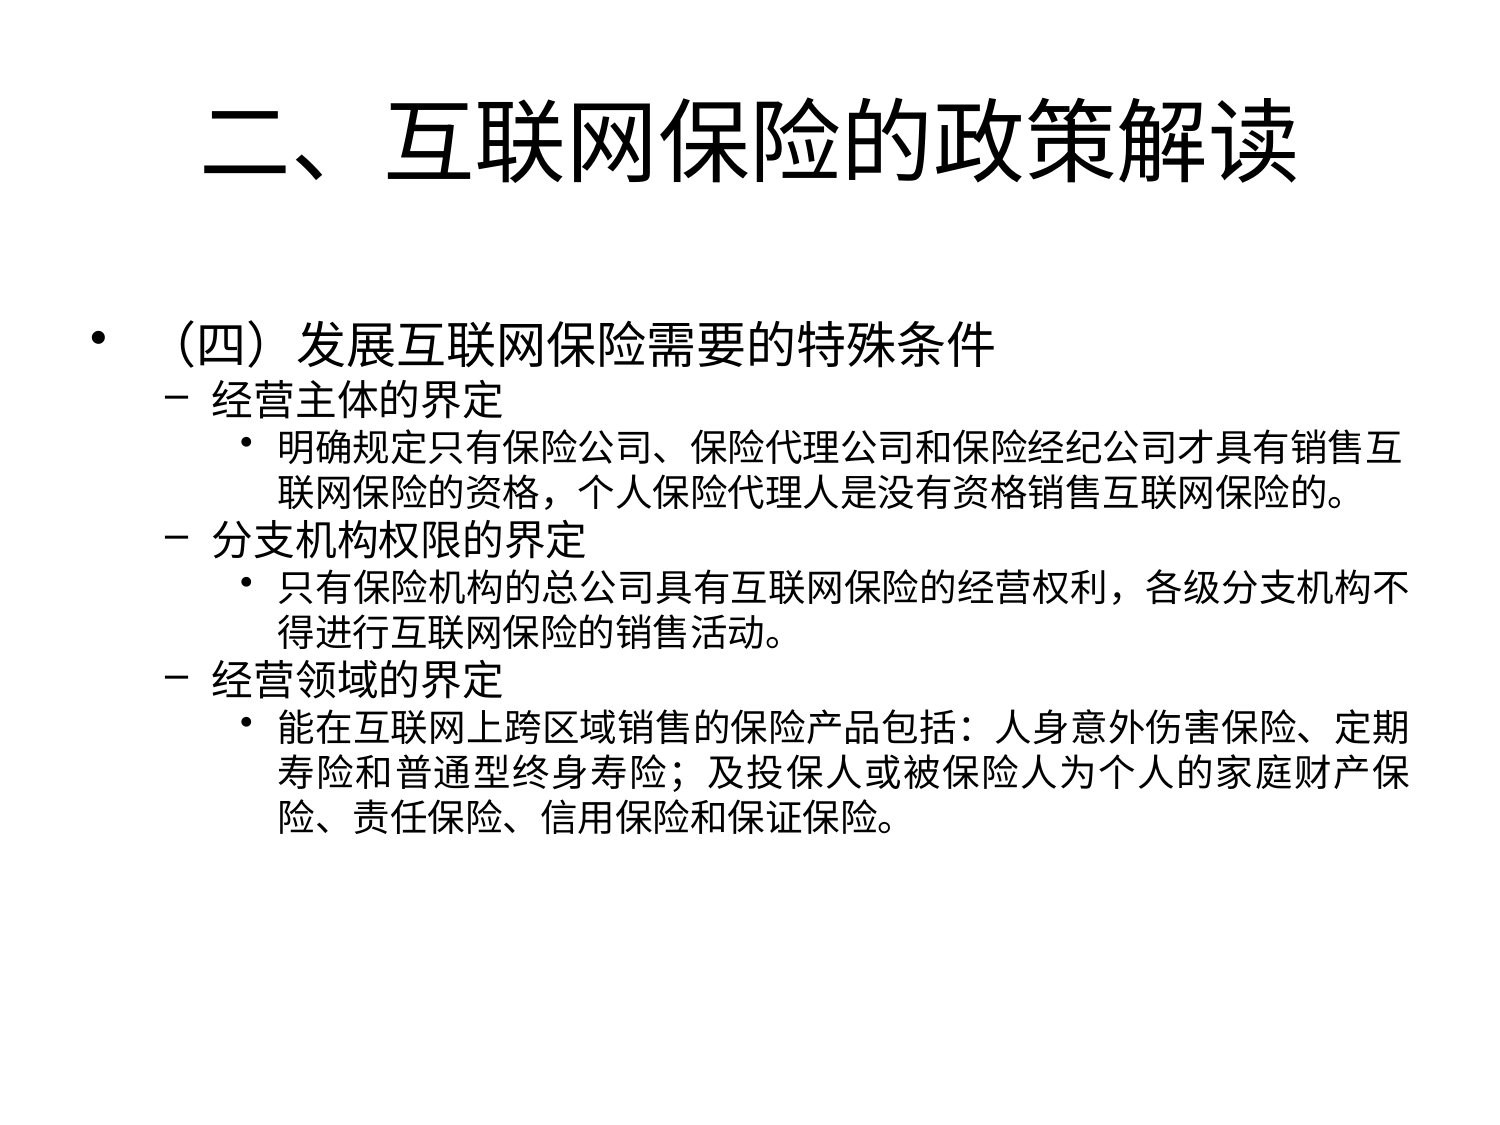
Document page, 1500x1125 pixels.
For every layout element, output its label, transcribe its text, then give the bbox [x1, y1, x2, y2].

title 二、互联网保险的政策解读 [75, 45, 1425, 233]
list （四）发展互联网保险需要的特殊条件 经营主体的界定 明确规定只有保险公司、保险代理公司和保险经纪公司才具有销售互联网保险的资格，个人保险代理人是没有资格销售互联网保险的。 分支机构权限的界定 只有保险机构的总公司具有互联网保险的经营权利，各级分支机构不得进行互联网保险的销售活动。 经营领域的界定 能在互联网上跨区域销售的保险产品包括：人身意外伤害保险、定期寿险和普通型终身寿险；及投保人或被保险人为个人的家庭财产保险、责任保险、信用保险和保证保险。 [75, 262, 1425, 1005]
